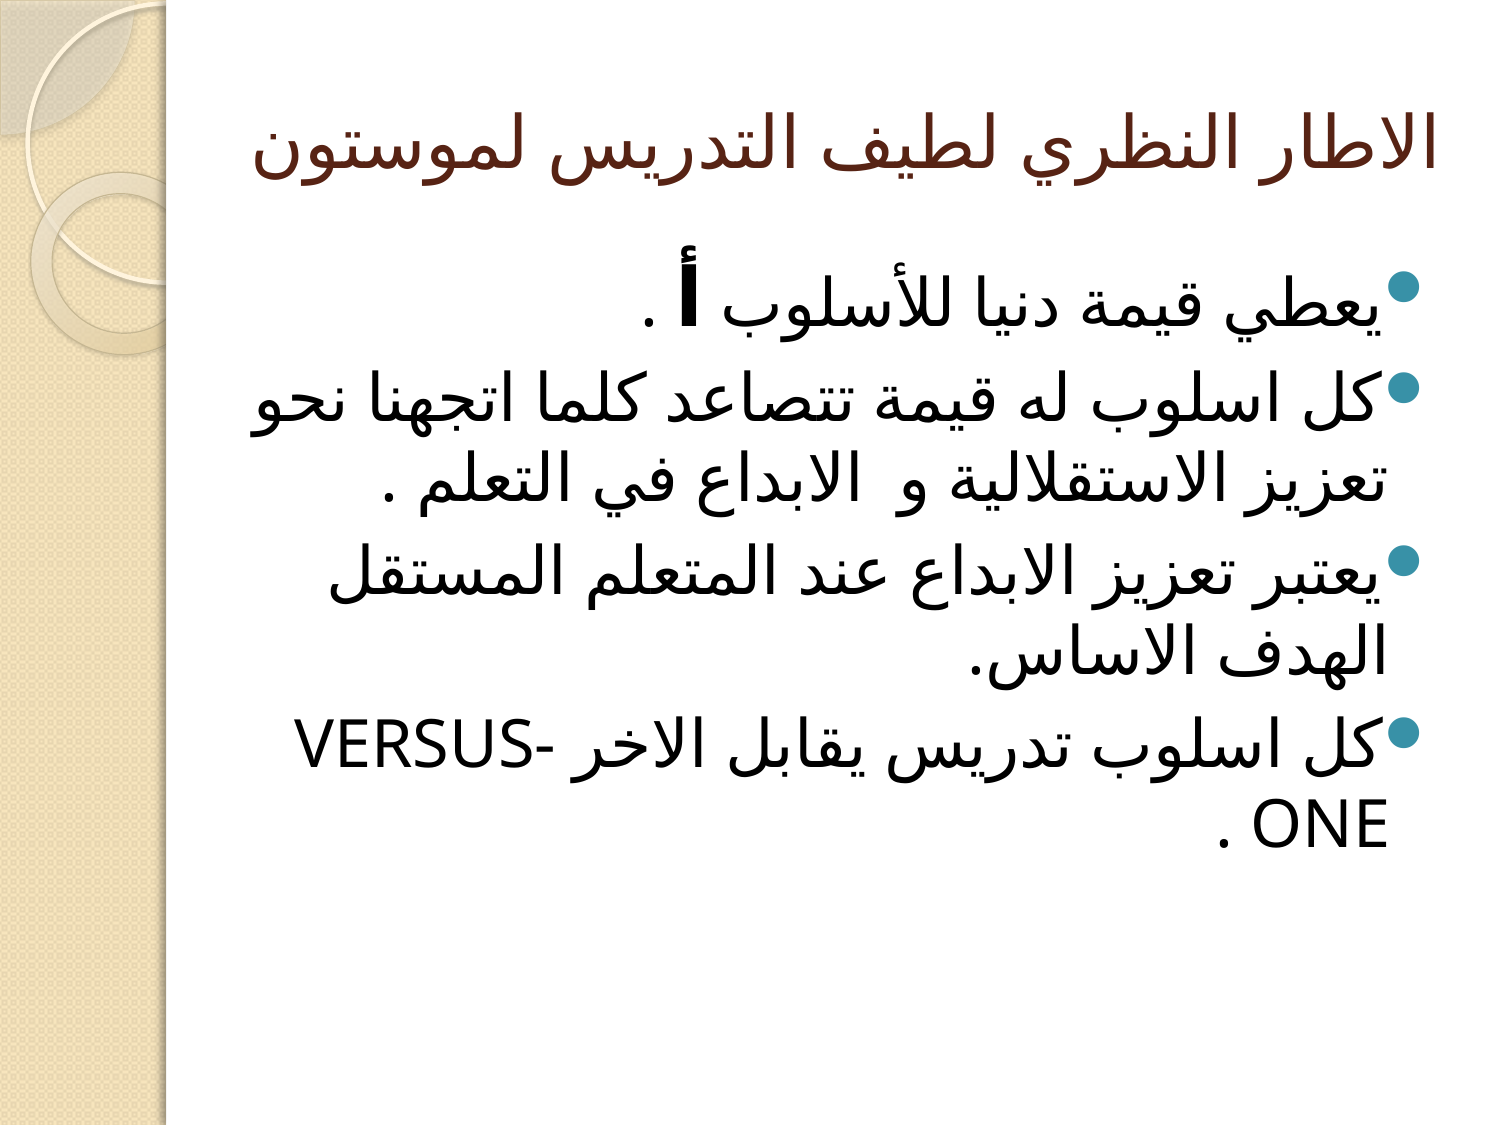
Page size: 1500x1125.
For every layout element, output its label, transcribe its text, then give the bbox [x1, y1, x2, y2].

title الاطار النظري لطيف التدريس لموستون [235, 45, 1466, 233]
list يعطي قيمة دنيا للأسلوب أ . كل اسلوب له قيمة تتصاعد كلما اتجهنا نحو تعزيز الاستقلالية و الابداع في التعلم . يعتبر تعزيز الابداع عند المتعلم المستقل الهدف الاساس. كل اسلوب تدريس يقابل الاخر VERSUS-ONE . [235, 237, 1466, 1025]
